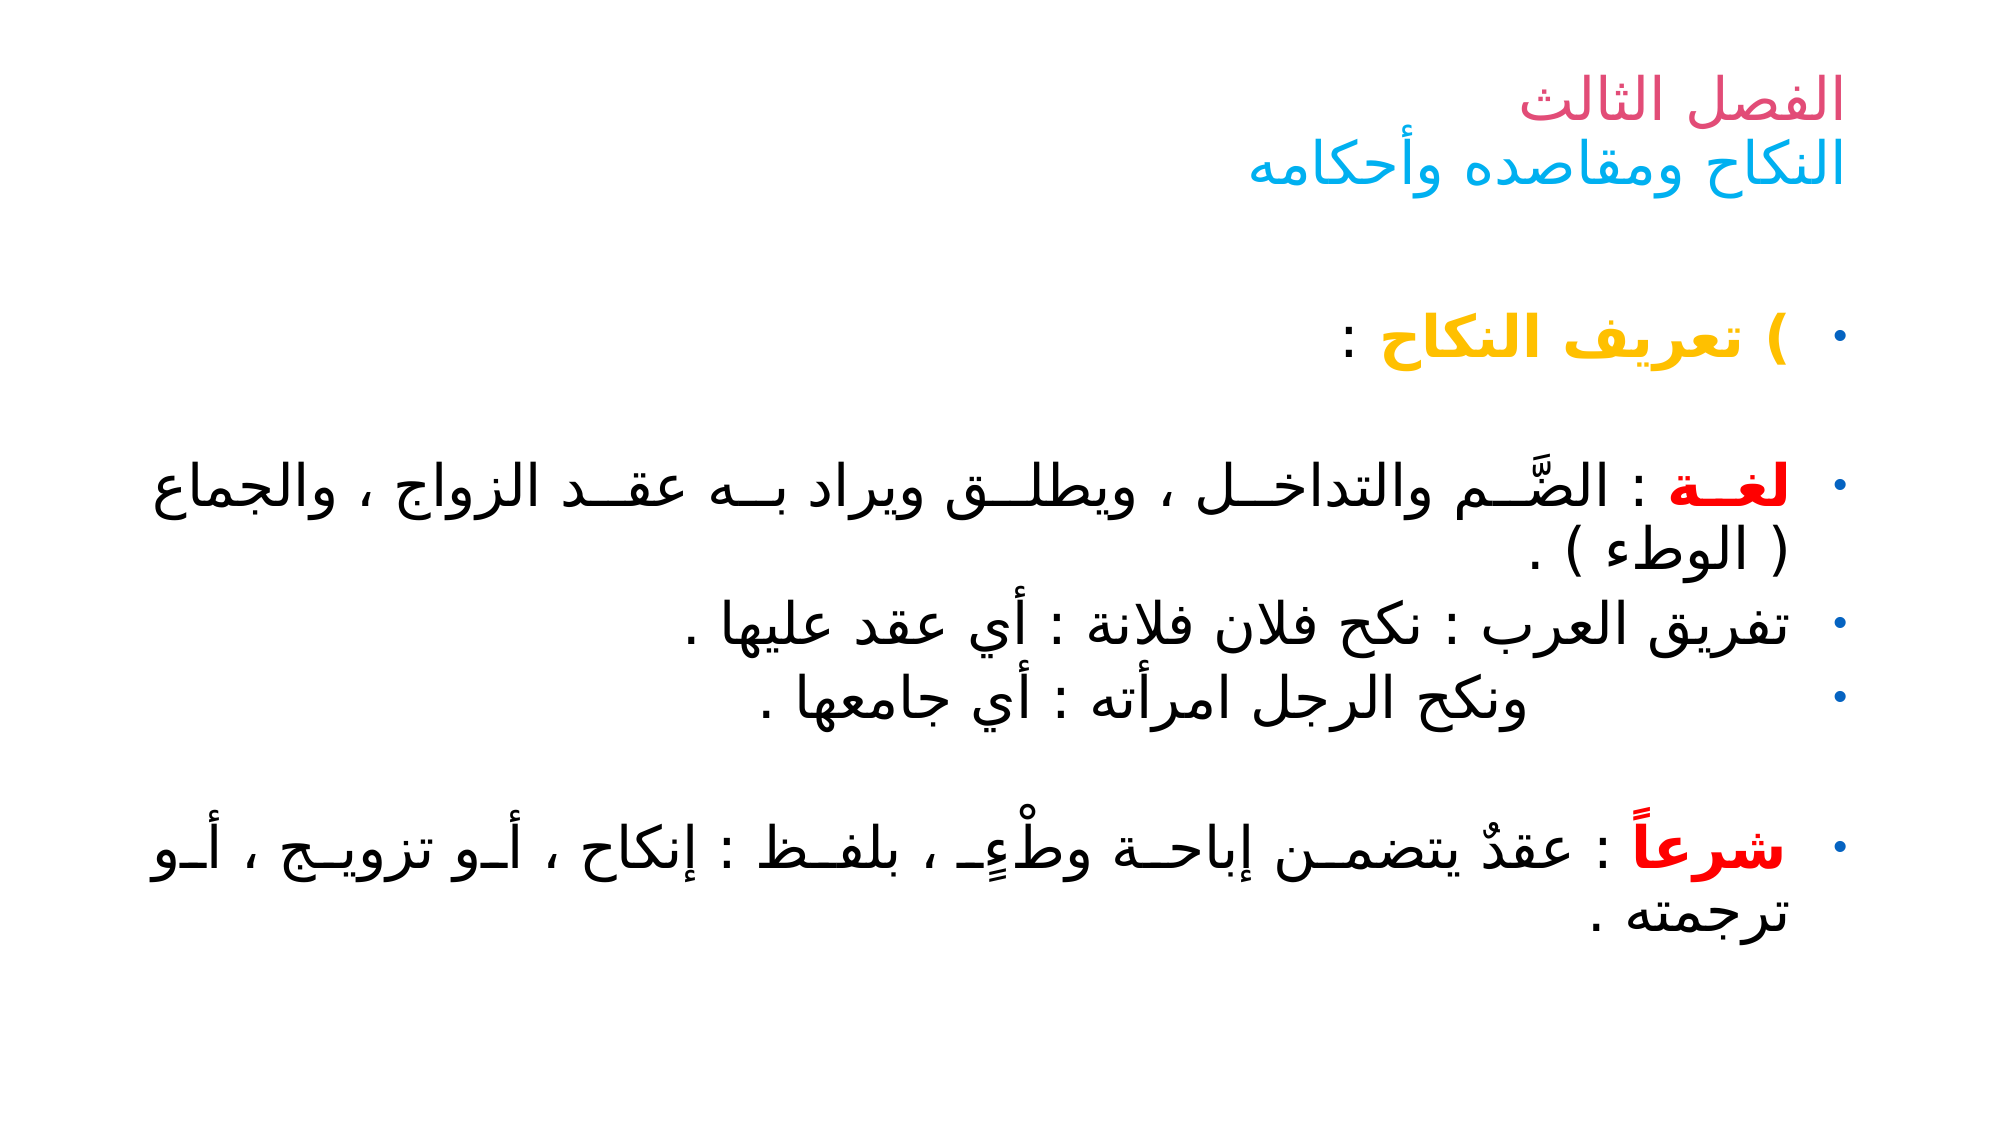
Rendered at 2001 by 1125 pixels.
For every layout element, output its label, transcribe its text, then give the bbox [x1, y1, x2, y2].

title الفصل الثالث النكاح ومقاصده وأحكامه [137, 59, 1863, 278]
list ) تعريف النكاح : لغة : الضَّم والتداخل ، ويطلق ويراد به عقد الزواج ، والجماع ( الوطء ) . تفريق العرب : نكح فلان فلانة : أي عقد عليها . ونكح الرجل امرأته : أي جامعها . شرعاً : عقدٌ يتضمن إباحة وطْءٍ ، بلفظ : إنكاح ، أو تزويج ، أو ترجمته . [137, 299, 1863, 1014]
